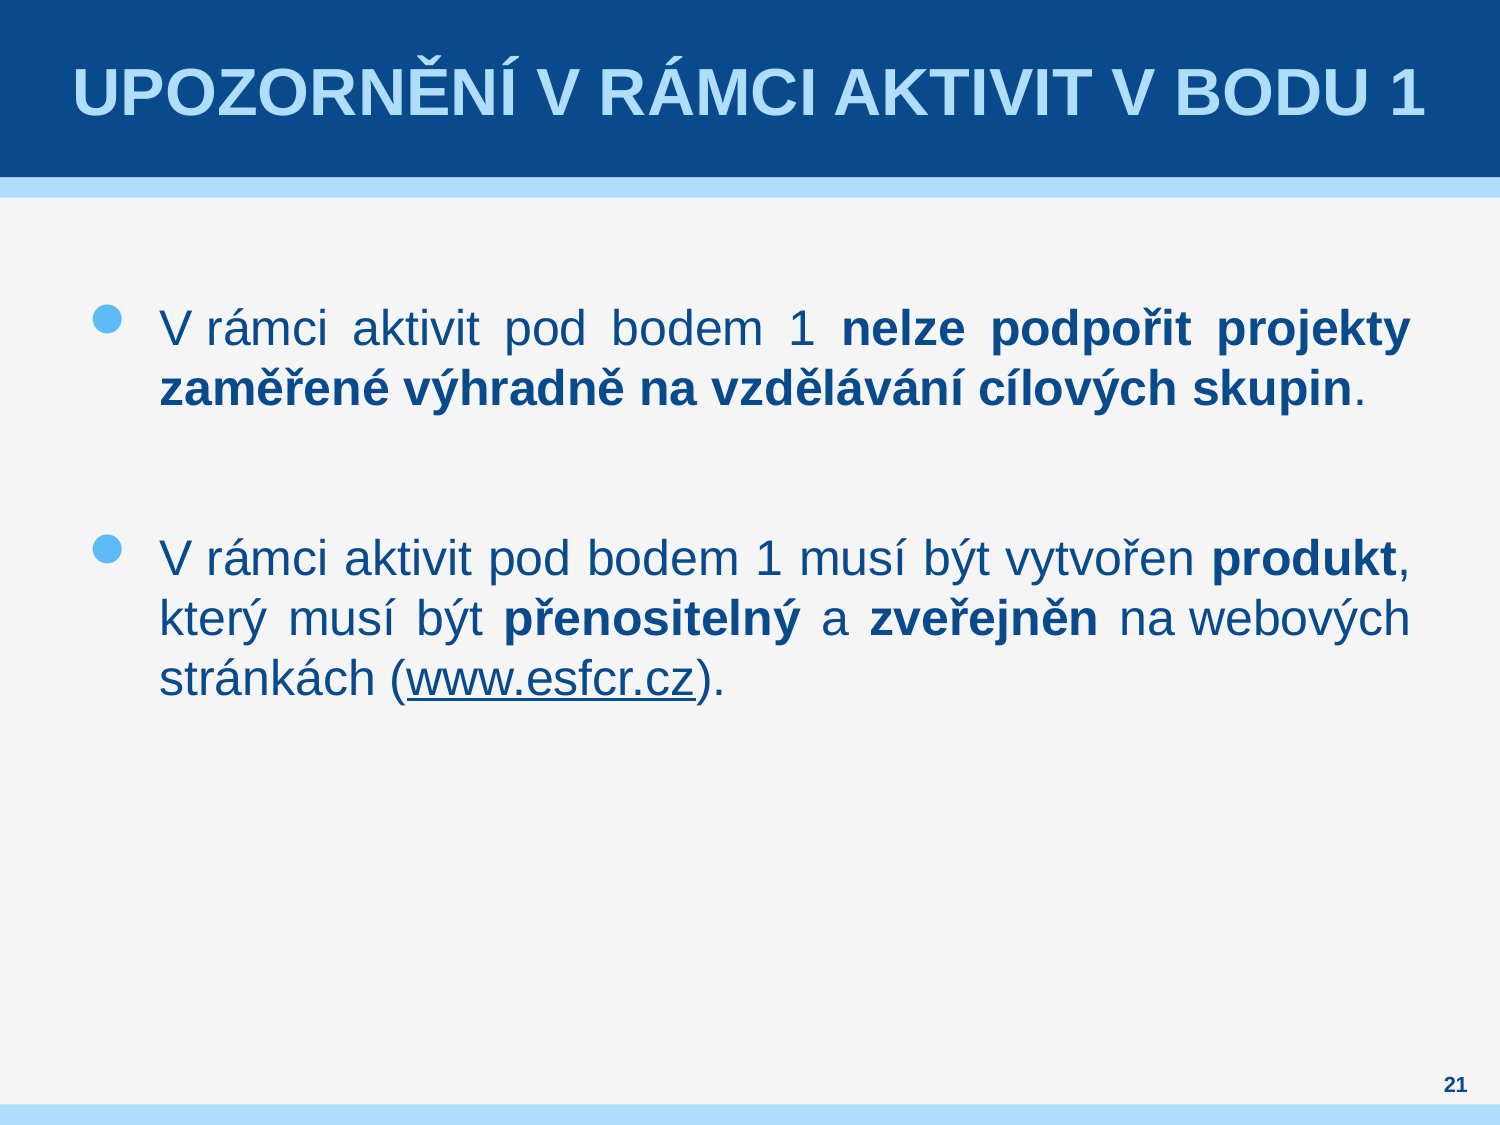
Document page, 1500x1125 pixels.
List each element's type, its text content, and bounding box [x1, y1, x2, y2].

list V rámci aktivit pod bodem 1 nelze podpořit projekty zaměřené výhradně na vzdělávání cílových skupin. V rámci aktivit pod bodem 1 musí být vytvořen produkt, který musí být přenositelný a zveřejněn na webových stránkách (www.esfcr.cz). [88, 295, 1412, 1004]
slide_number 21 [1417, 1068, 1495, 1099]
title Upozornění v rámci aktivit v bodu 1 [59, 0, 1441, 178]
